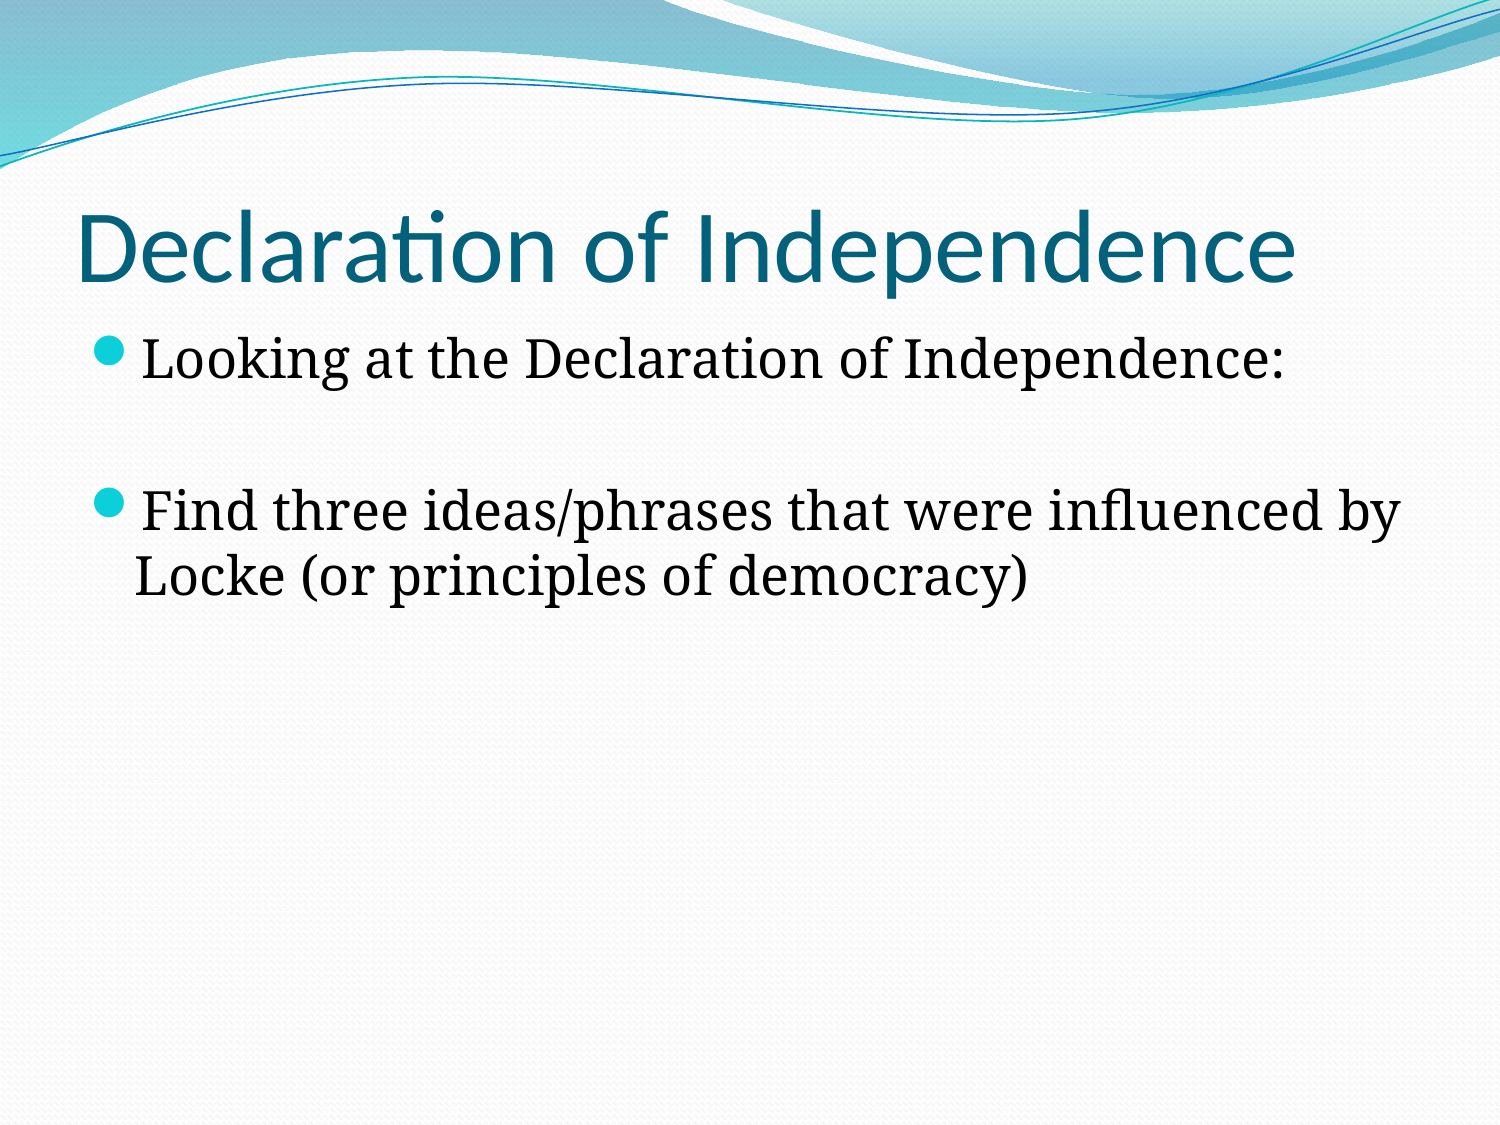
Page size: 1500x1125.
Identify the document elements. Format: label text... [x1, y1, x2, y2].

list Looking at the Declaration of Independence: Find three ideas/phrases that were influenced by Locke (or principles of democracy) [75, 317, 1425, 1038]
title Declaration of Independence [75, 115, 1425, 303]
